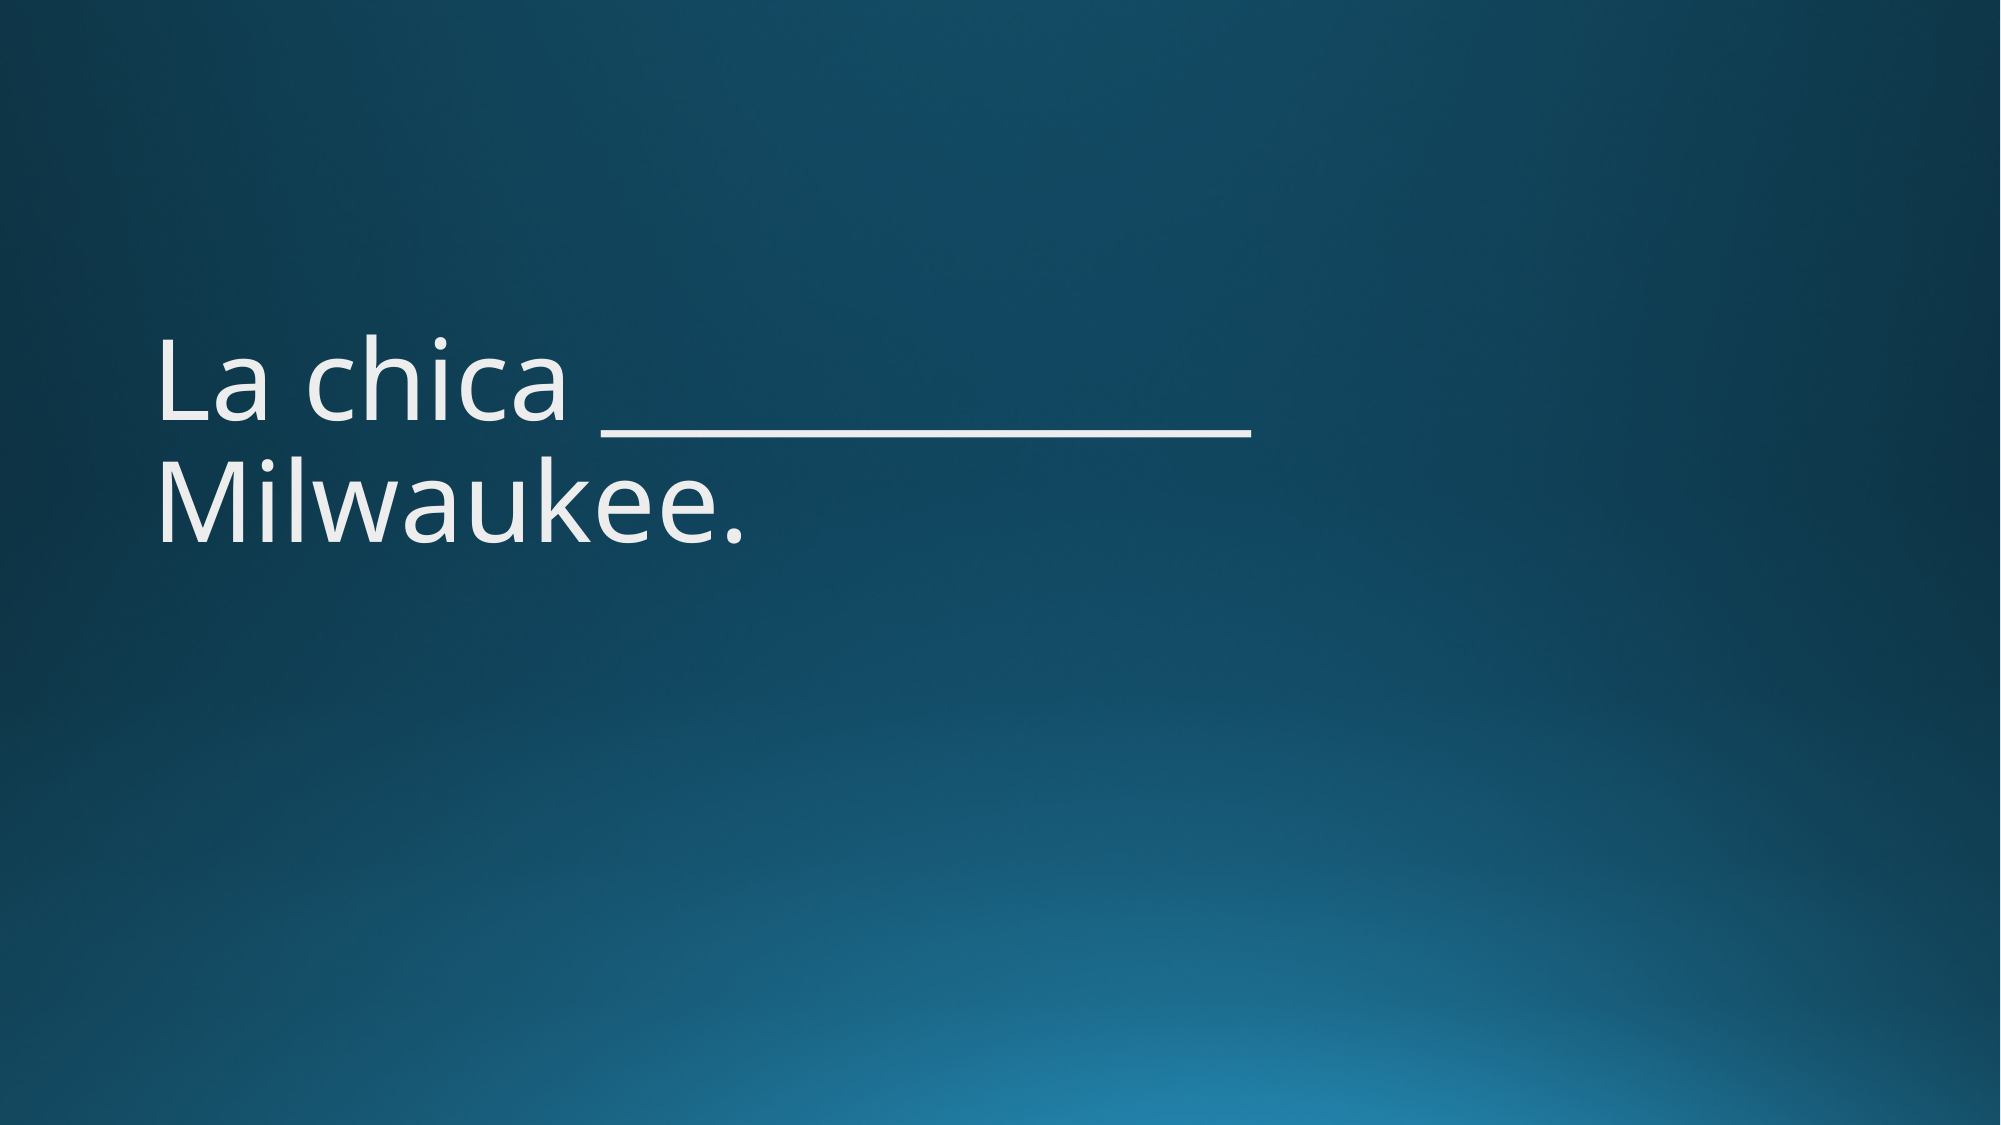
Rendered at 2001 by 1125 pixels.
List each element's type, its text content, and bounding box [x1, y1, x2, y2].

text_box La chica _____________ Milwaukee. [137, 59, 1863, 897]
picture [0, 0, 2001, 1125]
